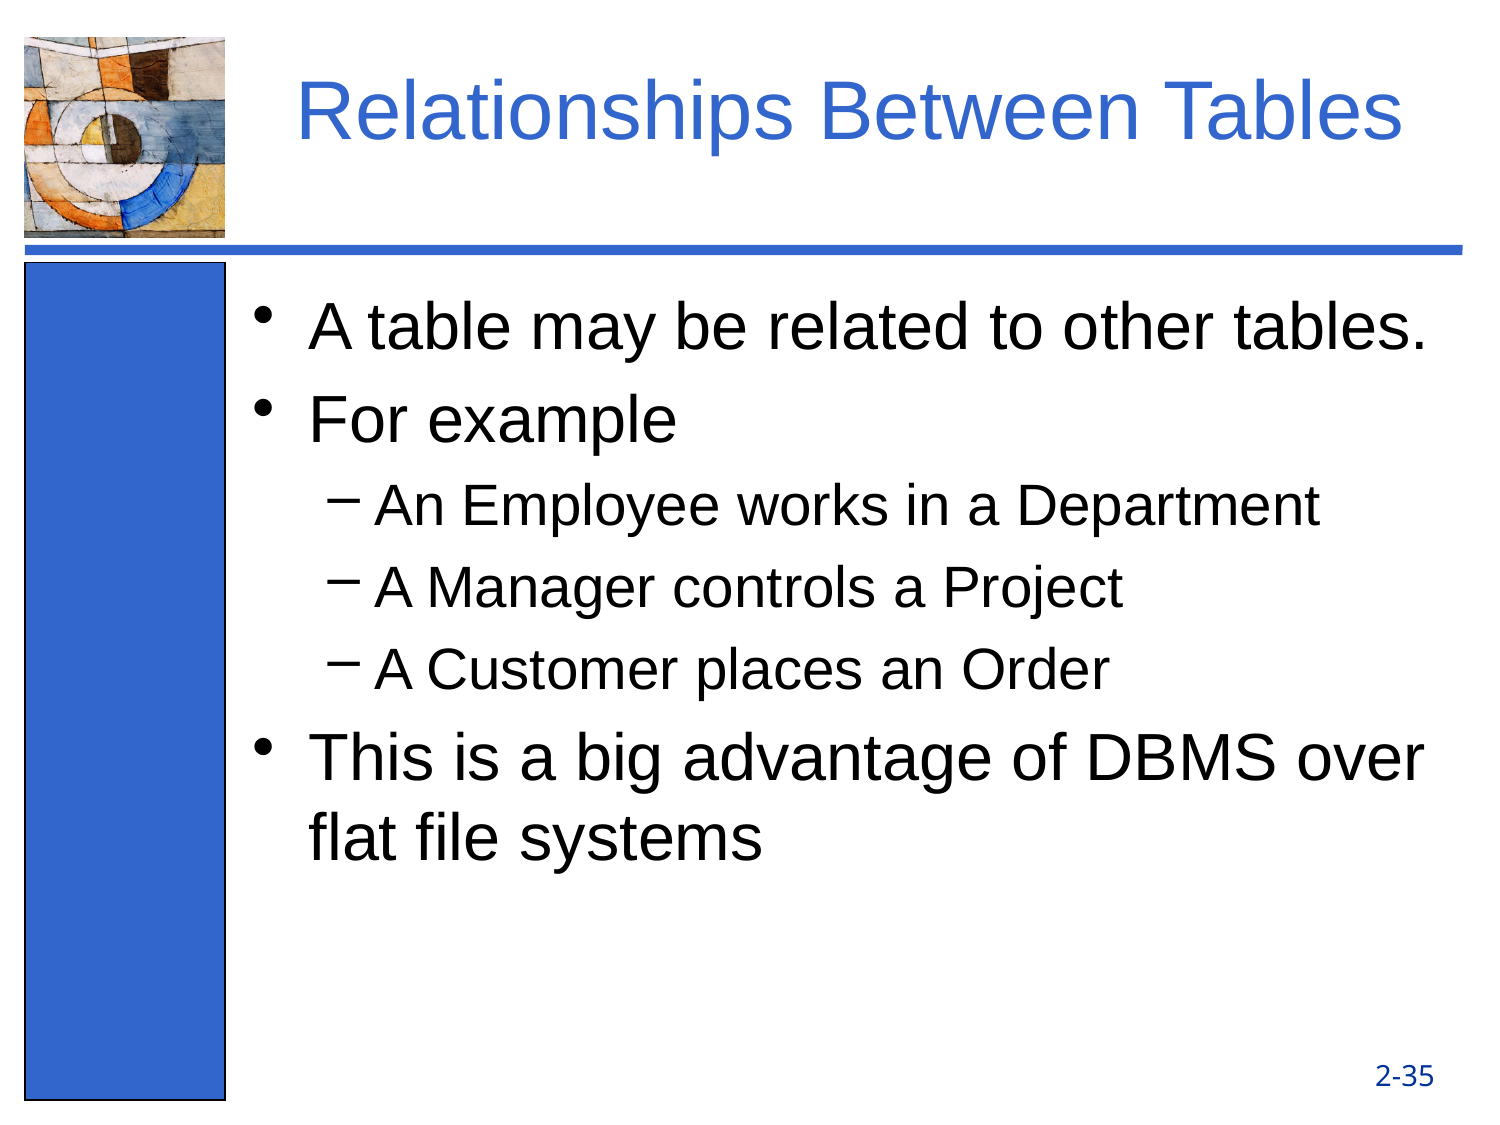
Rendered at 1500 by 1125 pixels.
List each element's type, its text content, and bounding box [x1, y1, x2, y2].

slide_number 2-35 [1287, 1049, 1451, 1103]
picture [24, 37, 225, 238]
title Relationships Between Tables [237, 24, 1463, 188]
list A table may be related to other tables. For example An Employee works in a Department A Manager controls a Project A Customer places an Order This is a big advantage of DBMS over flat file systems [237, 274, 1463, 713]
